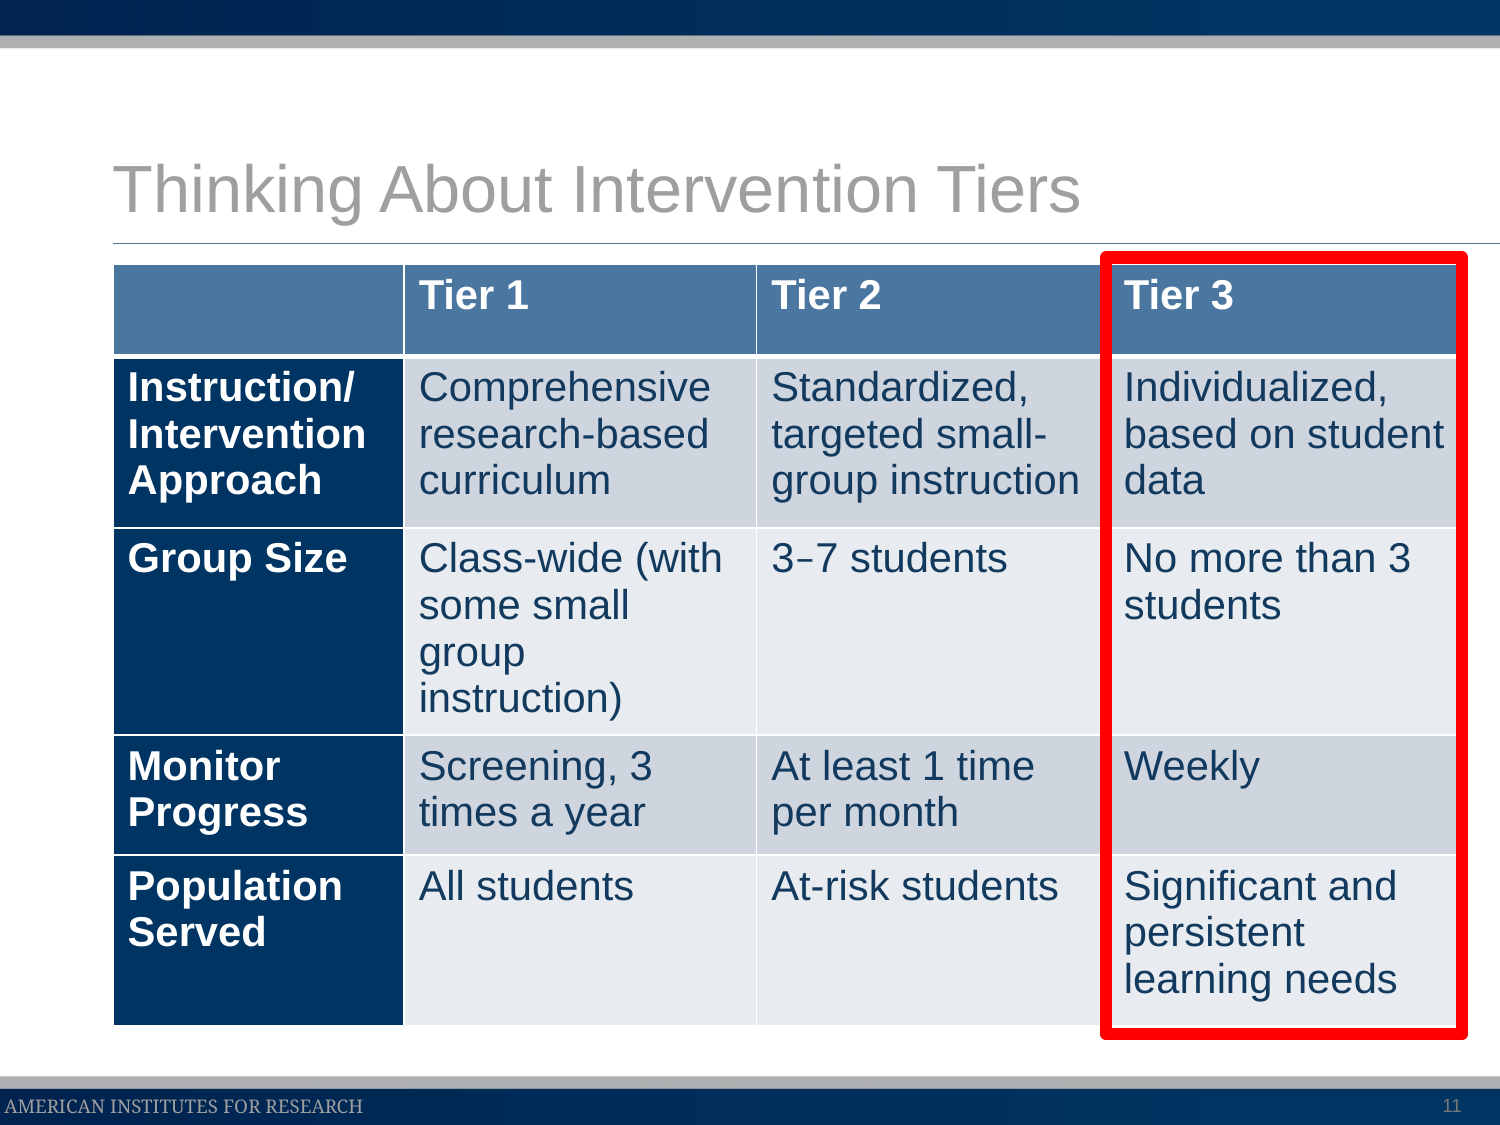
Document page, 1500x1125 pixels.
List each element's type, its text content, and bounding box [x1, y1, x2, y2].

table_cell Instruction/ Intervention Approach [114, 359, 403, 527]
table_cell 3–7 students [757, 529, 1104, 734]
table_cell Population Served [114, 856, 403, 1025]
table_cell At least 1 time per month [757, 736, 1104, 854]
slide_number 11 [1438, 1093, 1462, 1117]
table_cell At-risk students [757, 856, 1104, 1025]
table_header [114, 265, 403, 354]
table_header Tier 2 [757, 265, 1104, 354]
table_cell Screening, 3 times a year [405, 736, 756, 854]
table_cell Standardized, targeted small-group instruction [757, 359, 1104, 527]
table_cell Monitor Progress [114, 736, 403, 854]
table_cell All students [405, 856, 756, 1025]
table_cell Comprehensive research-based curriculum [405, 359, 756, 527]
text_box [1104, 255, 1464, 1036]
table_header Tier 1 [405, 265, 756, 354]
table_cell Group Size [114, 529, 403, 734]
title Thinking About Intervention Tiers [112, 144, 1463, 226]
table_cell Class-wide (with some small group instruction) [405, 529, 756, 734]
picture [0, 0, 1500, 1125]
